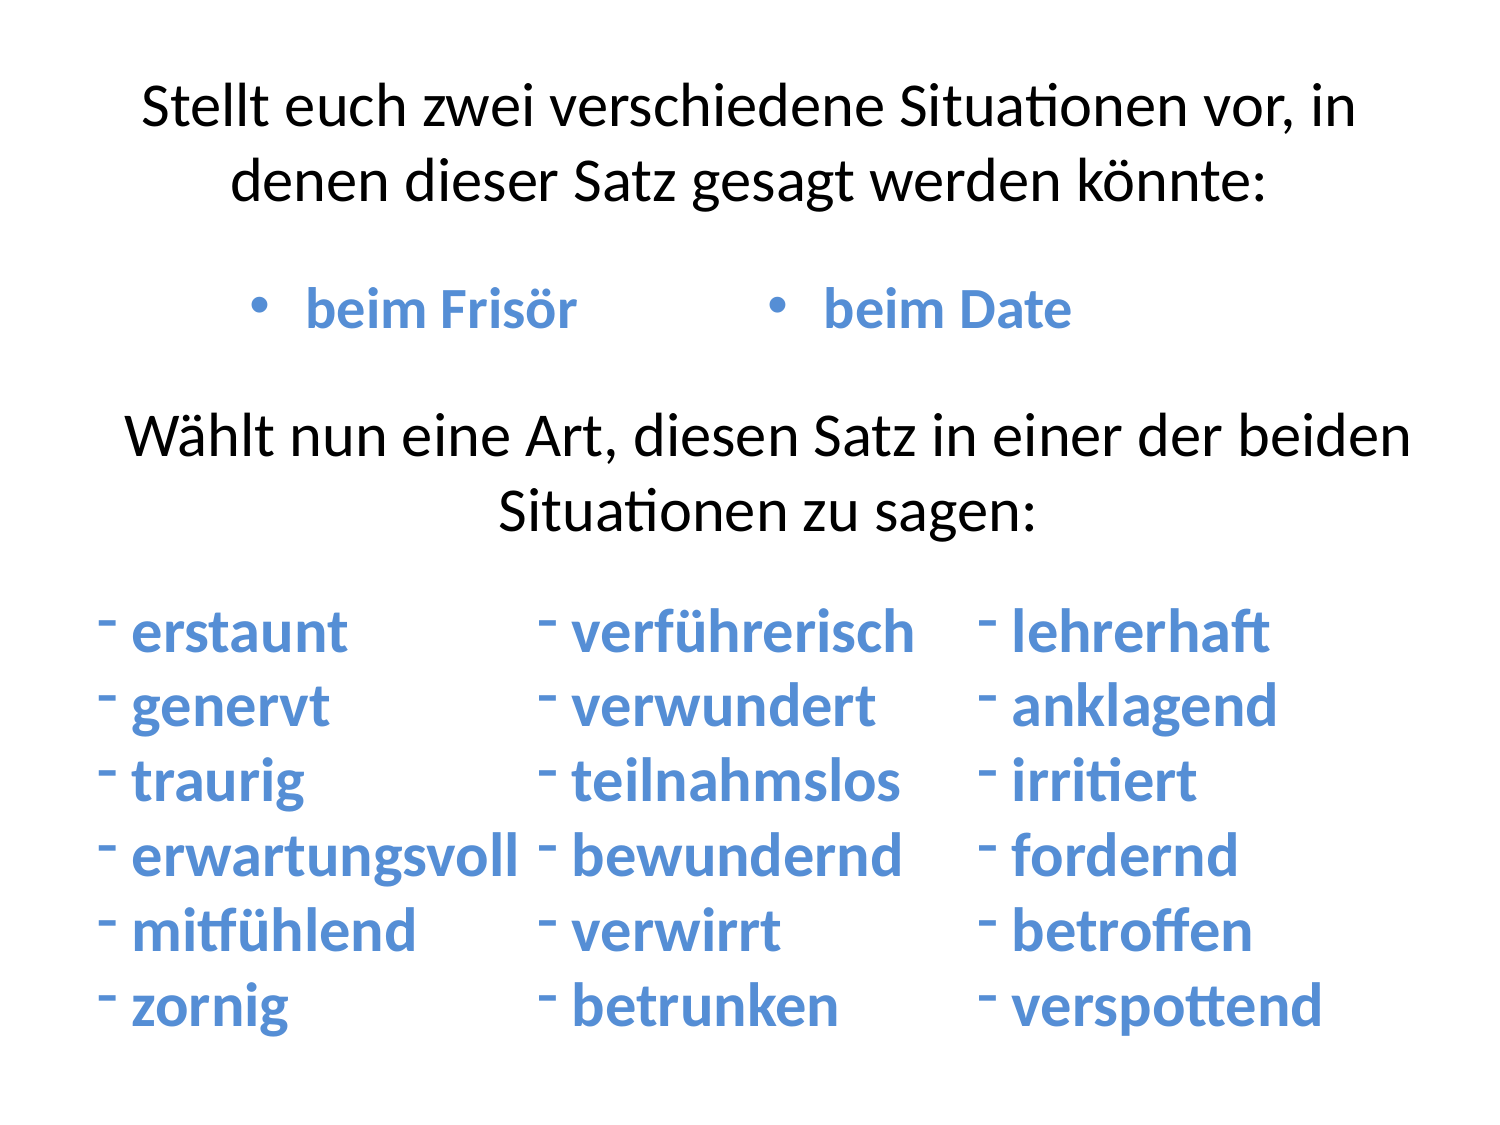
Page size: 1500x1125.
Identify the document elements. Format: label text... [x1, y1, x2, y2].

text_box erstaunt genervt traurig erwartungsvoll mitfühlend zornig verführerisch verwundert teilnahmslos bewundernd verwirrt betrunken lehrerhaft anklagend irritiert fordernd betroffen verspottend [81, 574, 1432, 1055]
list beim Frisör beim Date [234, 262, 1301, 352]
title Stellt euch zwei verschiedene Situationen vor, in denen dieser Satz gesagt werden könnte: [75, 45, 1425, 233]
text_box Wählt nun eine Art, diesen Satz in einer der beiden Situationen zu sagen: [93, 375, 1444, 563]
